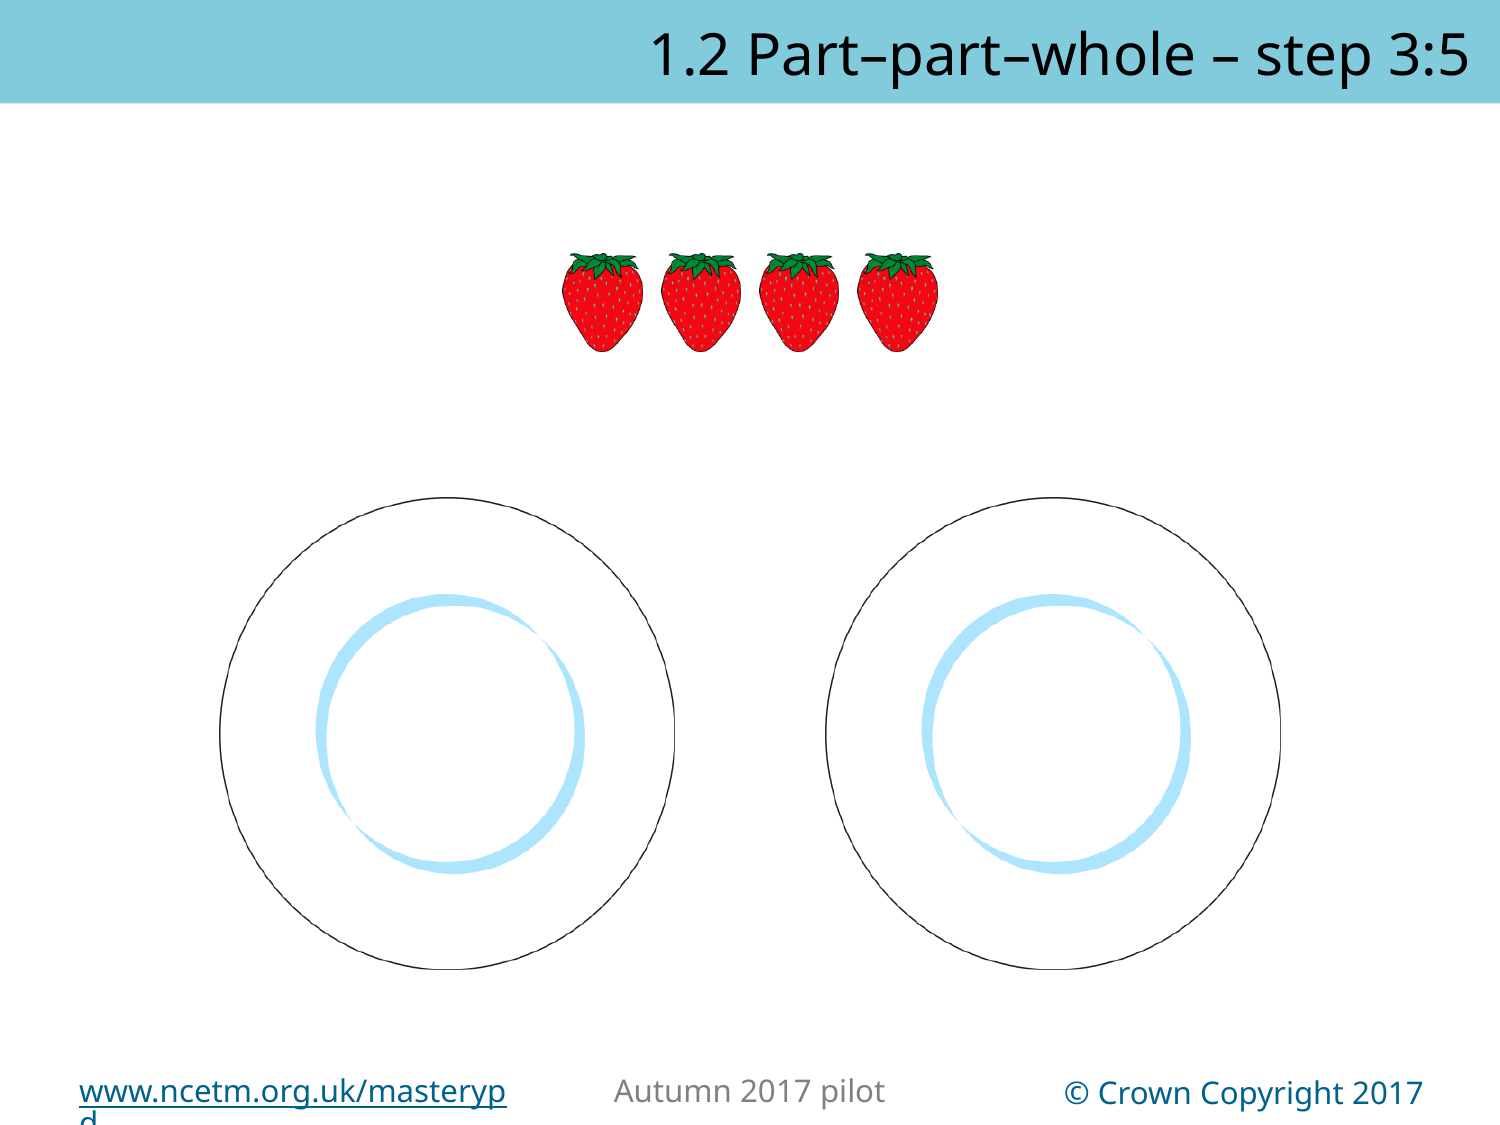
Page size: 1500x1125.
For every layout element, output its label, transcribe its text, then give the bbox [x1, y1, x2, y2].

list 1.2 Part–part–whole – step 3:5 [0, 0, 1500, 104]
picture [660, 253, 741, 352]
picture [562, 253, 643, 352]
picture [857, 253, 938, 352]
picture [825, 497, 1281, 971]
picture [759, 253, 840, 352]
picture [218, 497, 675, 971]
